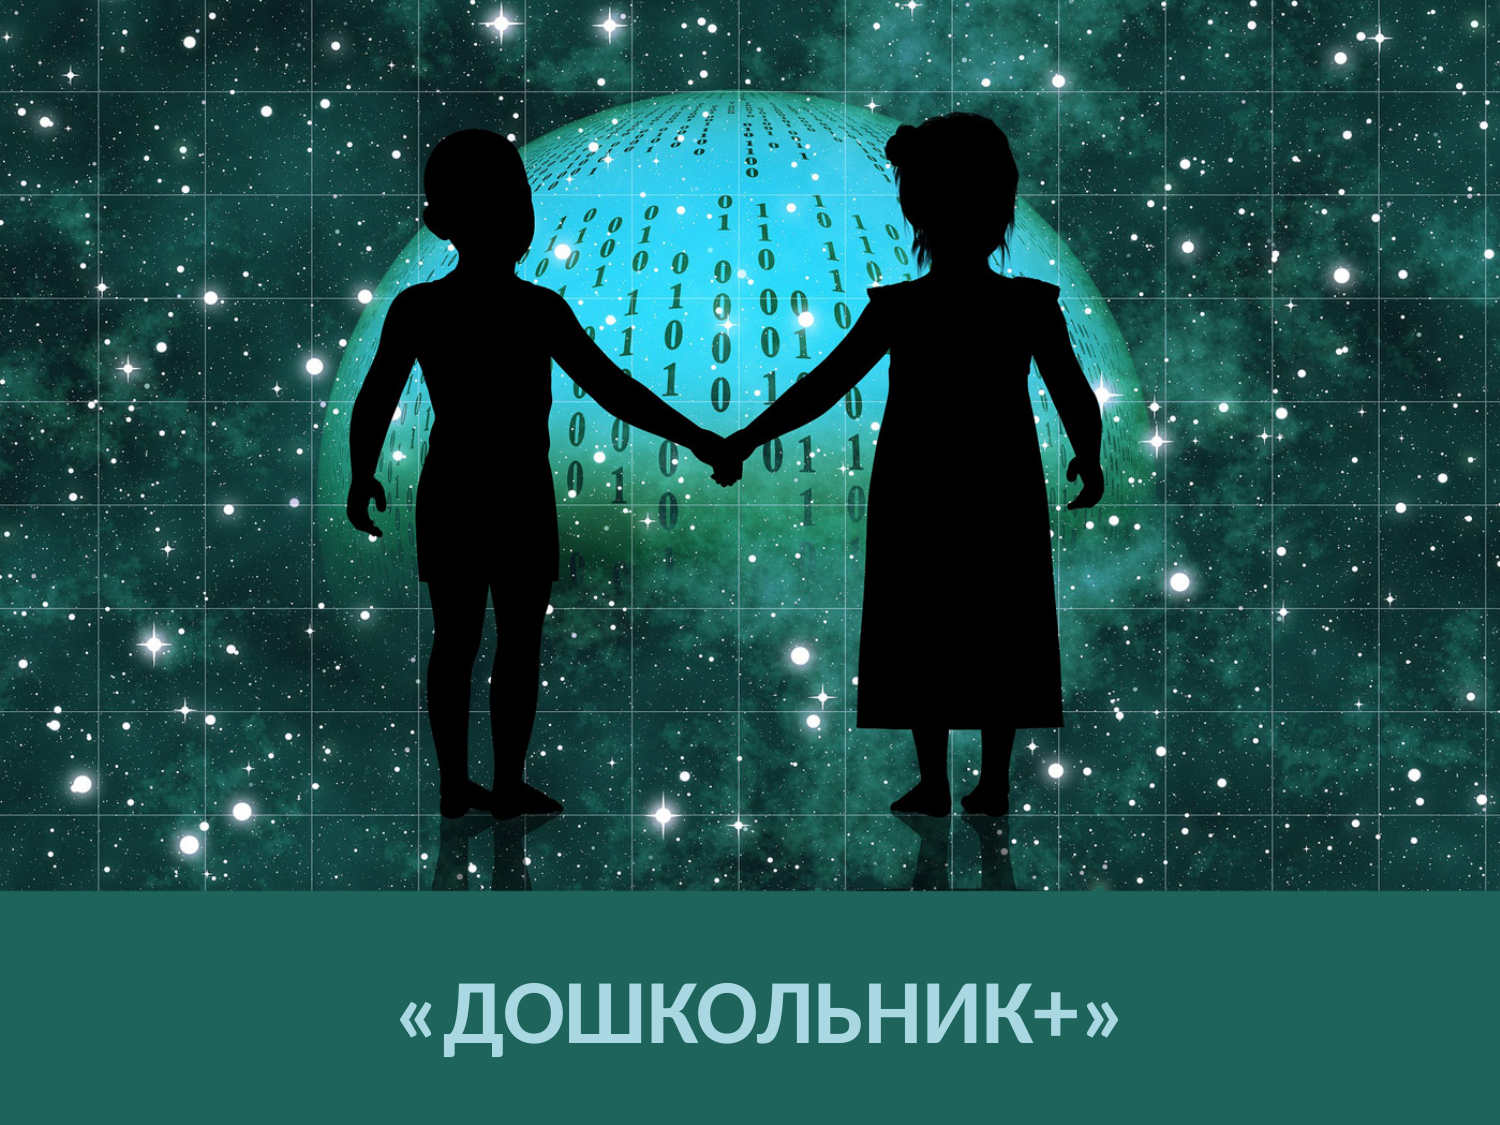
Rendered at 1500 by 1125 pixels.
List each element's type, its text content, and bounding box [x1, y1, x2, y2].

title «ДОШКОЛЬНИК+» [159, 888, 1365, 1125]
picture [0, 0, 1500, 1125]
